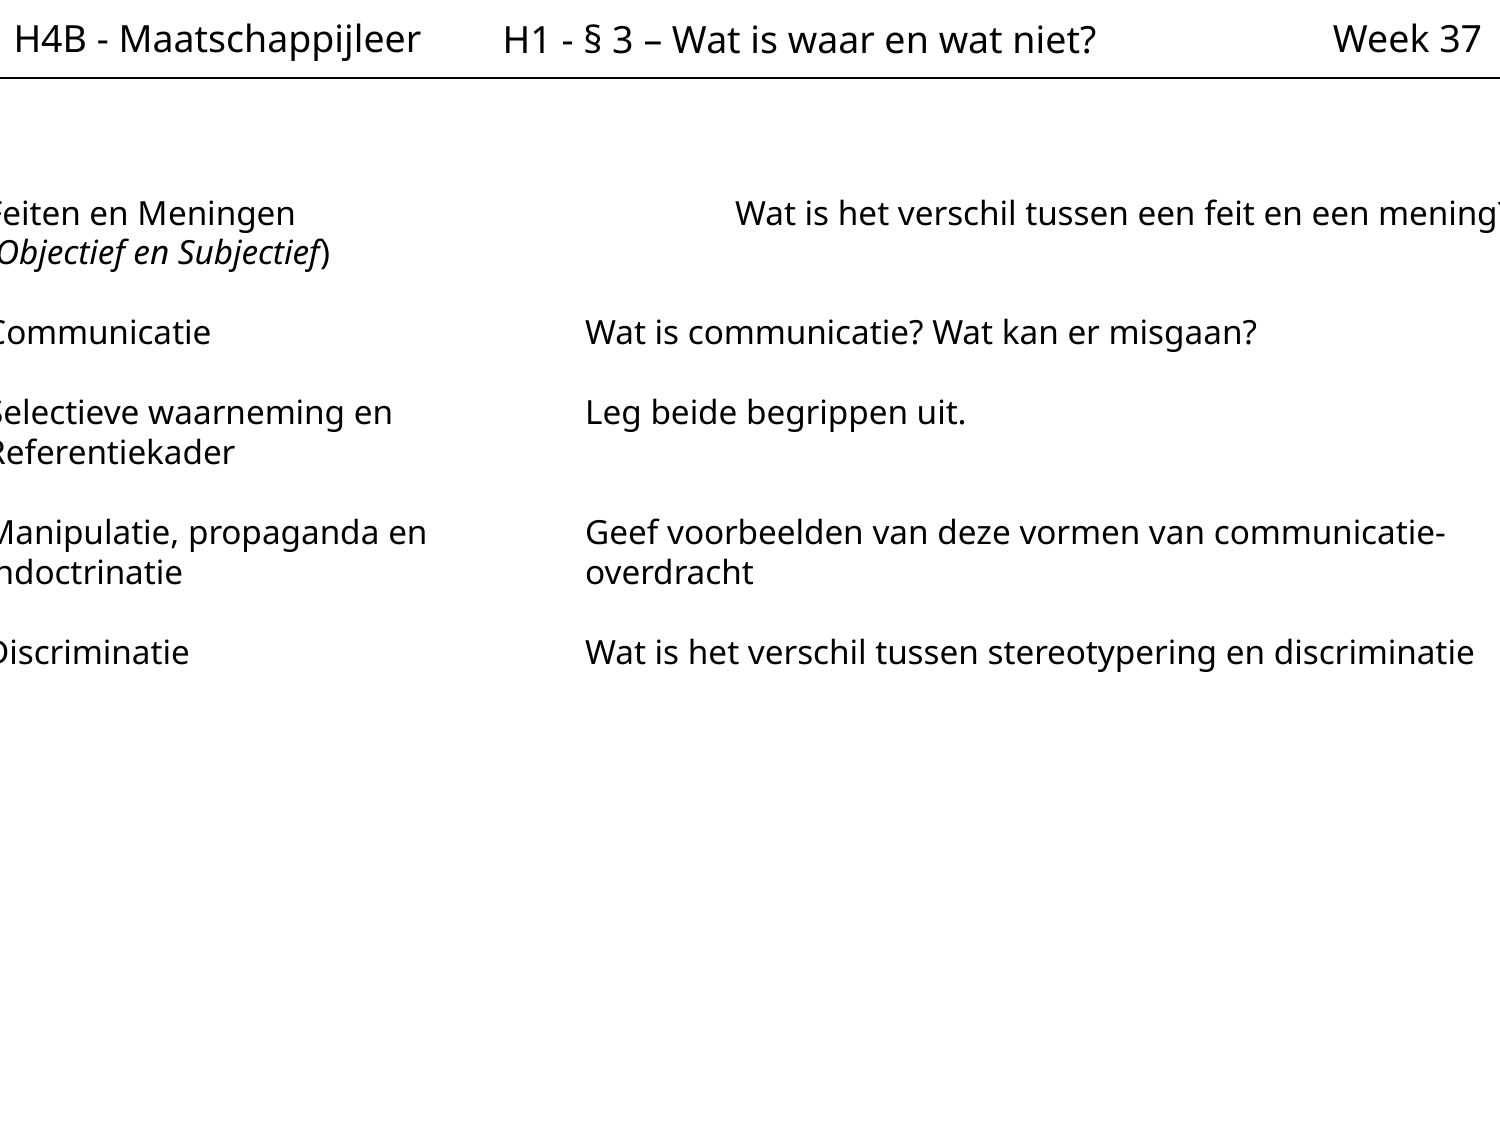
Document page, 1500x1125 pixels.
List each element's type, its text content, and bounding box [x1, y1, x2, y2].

text_box Week 37 [1318, 7, 1498, 67]
text_box H4B - Maatschappijleer [0, 7, 437, 67]
text_box H1 - § 3 – Wat is waar en wat niet? [487, 8, 1112, 68]
text_box Feiten en Meningen Wat is het verschil tussen een feit en een mening? (Objectief en Subjectief) Communicatie Wat is communicatie? Wat kan er misgaan? Selectieve waarneming en Leg beide begrippen uit. Referentiekader Manipulatie, propaganda en Geef voorbeelden van deze vormen van communicatie- indoctrinatie overdracht Discriminatie Wat is het verschil tussen stereotypering en discriminatie [0, 184, 1500, 679]
